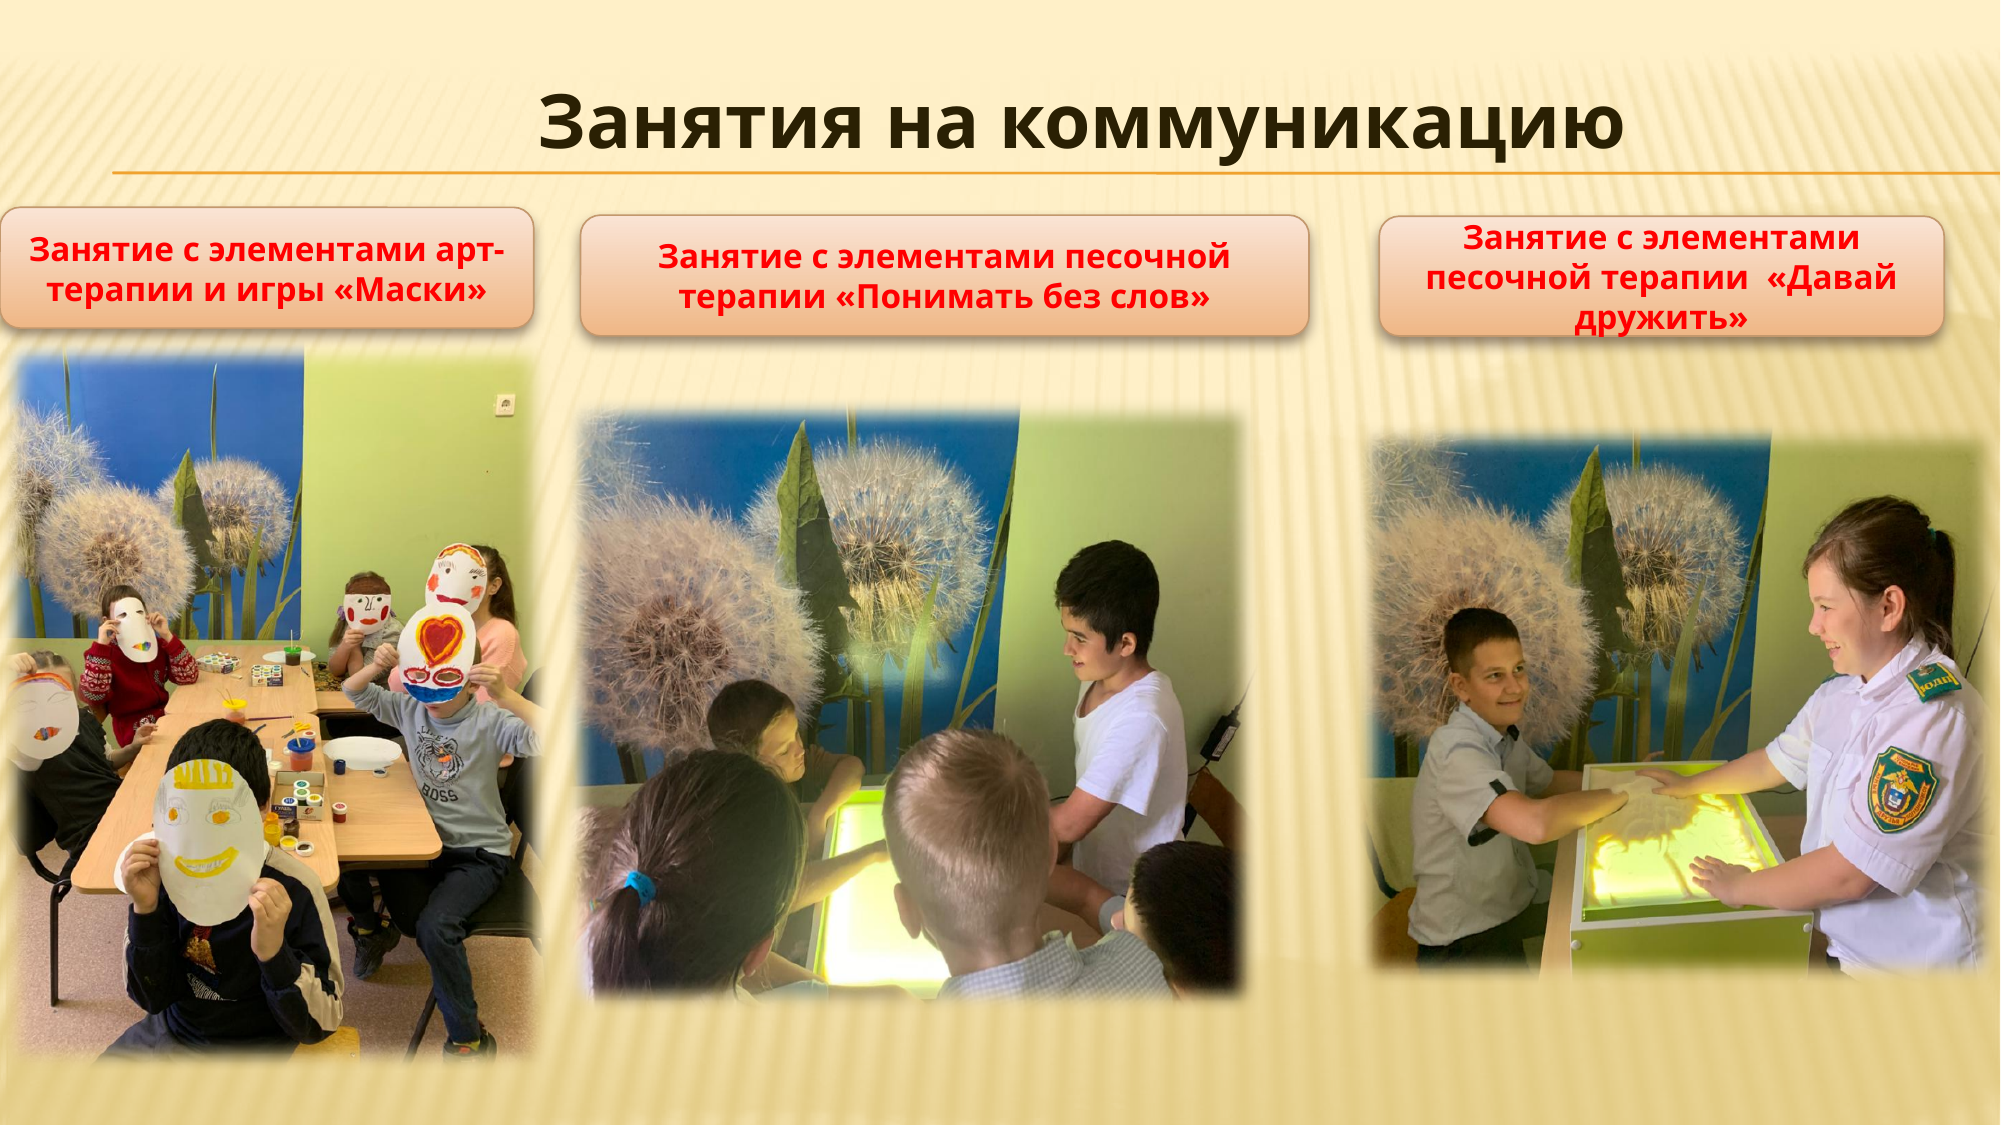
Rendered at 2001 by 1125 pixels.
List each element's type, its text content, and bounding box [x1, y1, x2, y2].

picture [1355, 422, 2000, 986]
text_box Занятие с элементами песочной терапии «Понимать без слов» [579, 214, 1310, 337]
text_box Занятие с элементами арт-терапии и игры «Маски» [0, 206, 535, 329]
text_box Занятия на коммуникацию [522, 66, 1642, 172]
text_box Занятие с элементами песочной терапии «Давай дружить» [1378, 215, 1946, 337]
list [563, 396, 1259, 1014]
picture [0, 337, 550, 1071]
